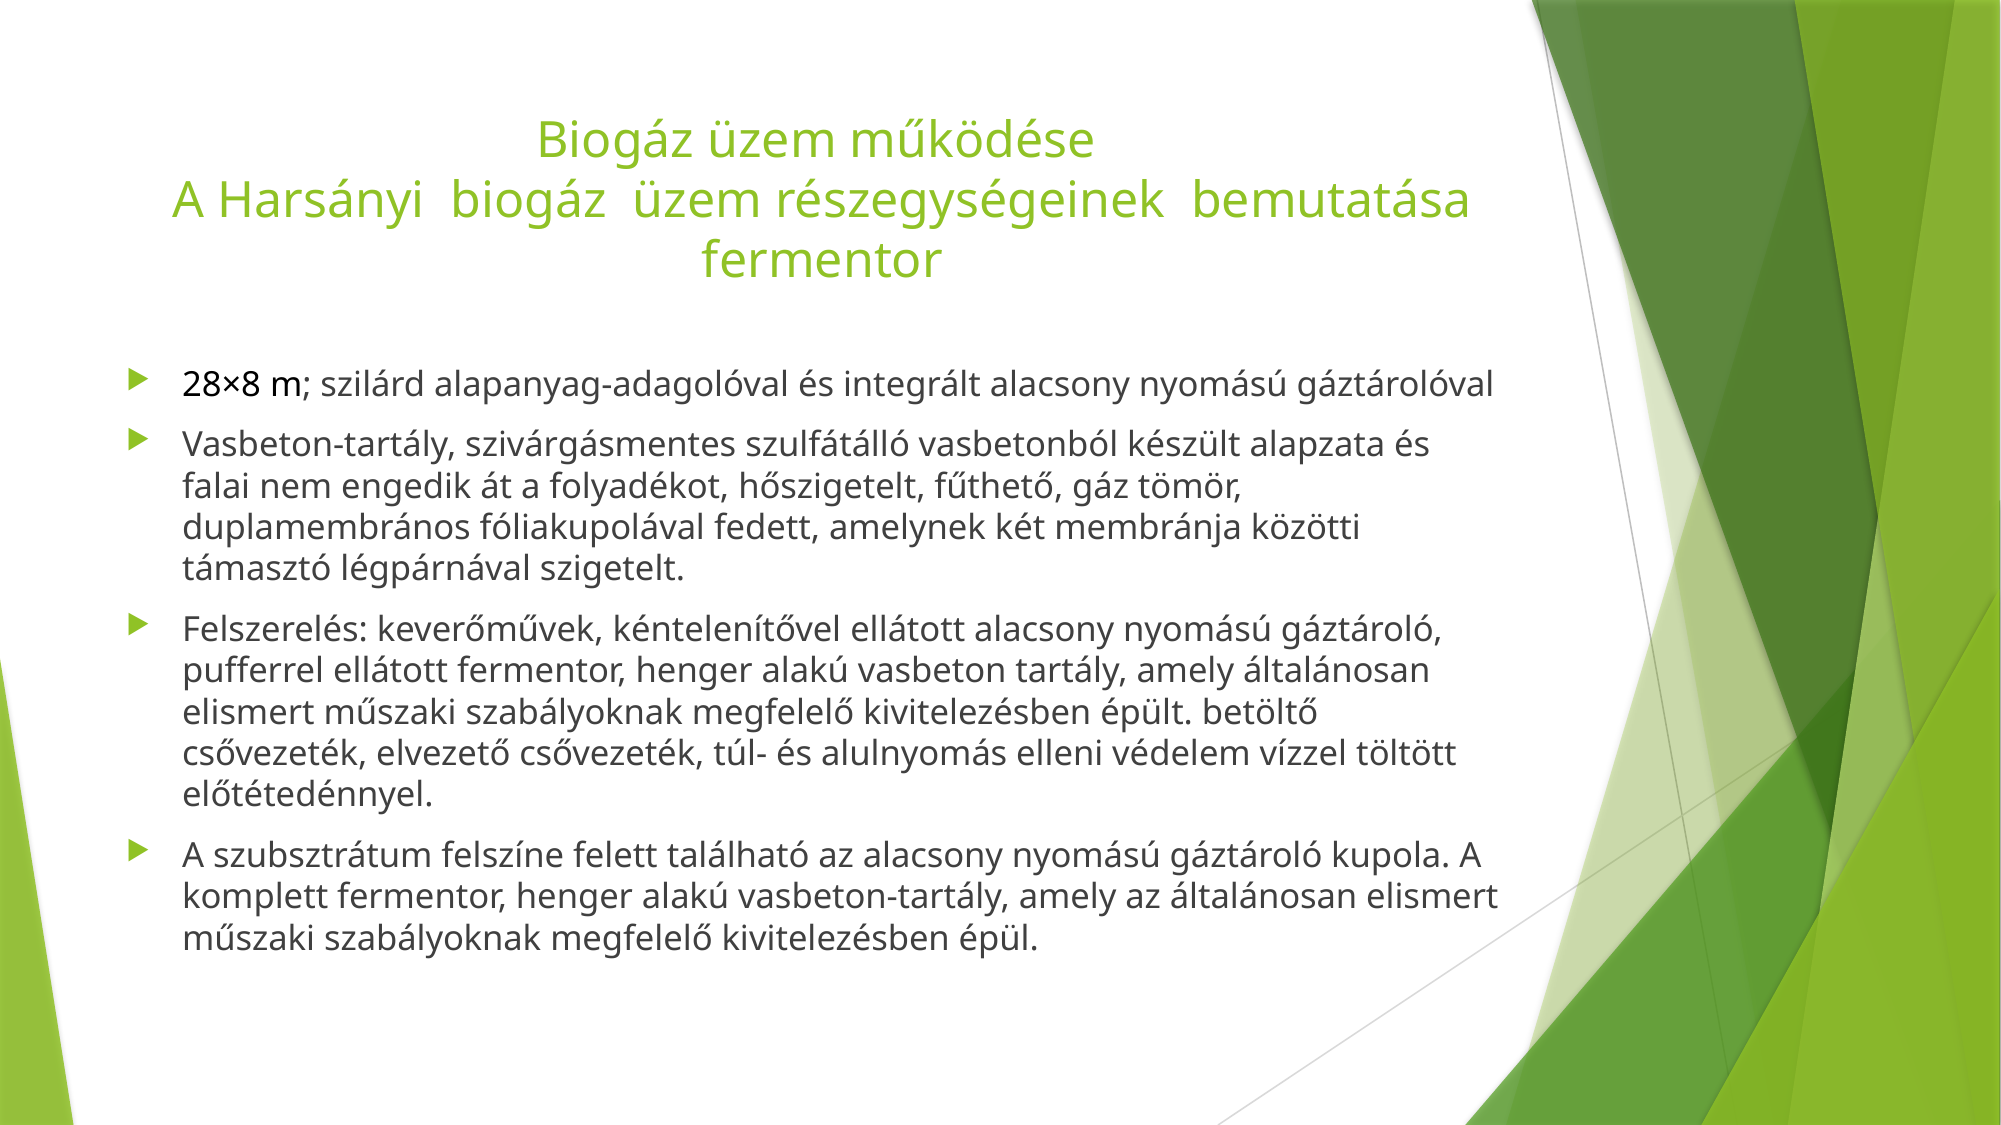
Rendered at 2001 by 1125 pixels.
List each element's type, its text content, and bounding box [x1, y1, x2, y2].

title Biogáz üzem működése A Harsányi biogáz üzem részegységeinek bemutatása fermentor [111, 99, 1522, 317]
list 28×8 m; szilárd alapanyag-adagolóval és integrált alacsony nyomású gáztárolóval Vasbeton-tartály, szivárgásmentes szulfátálló vasbetonból készült alapzata és falai nem engedik át a folyadékot, hőszigetelt, fűthető, gáz tömör, duplamembrános fóliakupolával fedett, amelynek két membránja közötti támasztó légpárnával szigetelt. Felszerelés: keverőművek, kéntelenítővel ellátott alacsony nyomású gáztároló, pufferrel ellátott fermentor, henger alakú vasbeton tartály, amely általánosan elismert műszaki szabályoknak megfelelő kivitelezésben épült. betöltő csővezeték, elvezető csővezeték, túl- és alulnyomás elleni védelem vízzel töltött előtétedénnyel. A szubsztrátum felszíne felett található az alacsony nyomású gáztároló kupola. A komplett fermentor, henger alakú vasbeton-tartály, amely az általánosan elismert műszaki szabályoknak megfelelő kivitelezésben épül. [111, 354, 1522, 992]
